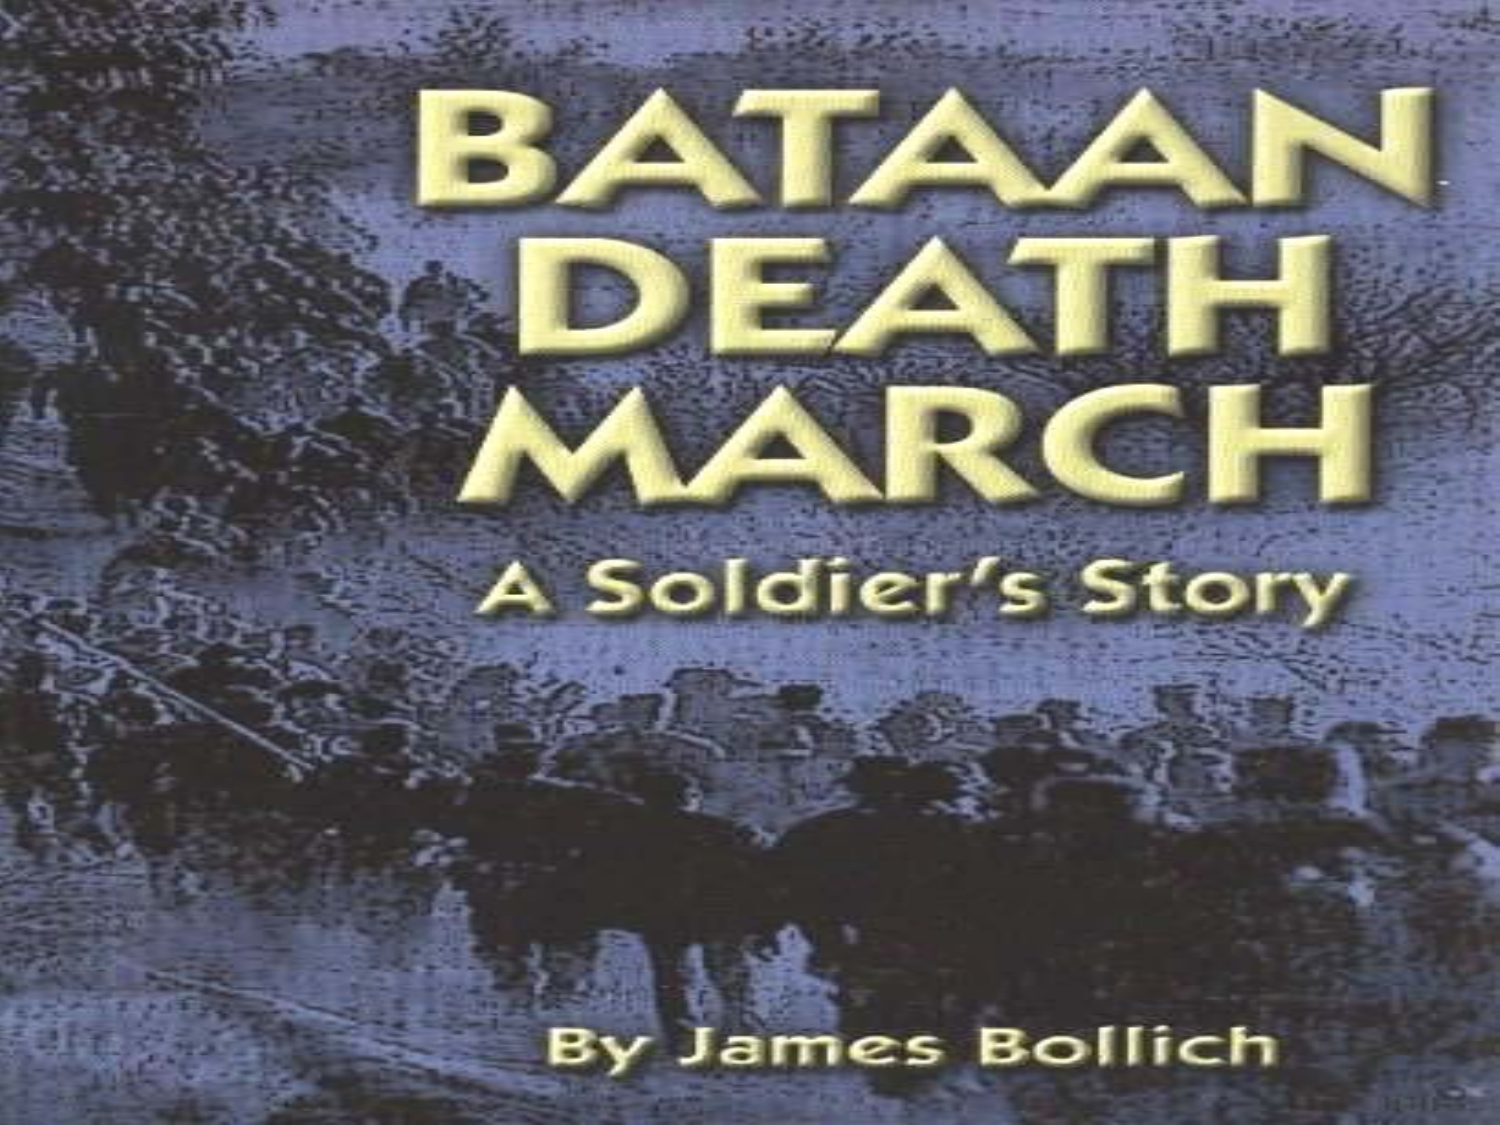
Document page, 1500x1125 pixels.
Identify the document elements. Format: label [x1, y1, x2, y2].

list [0, 0, 1500, 1125]
